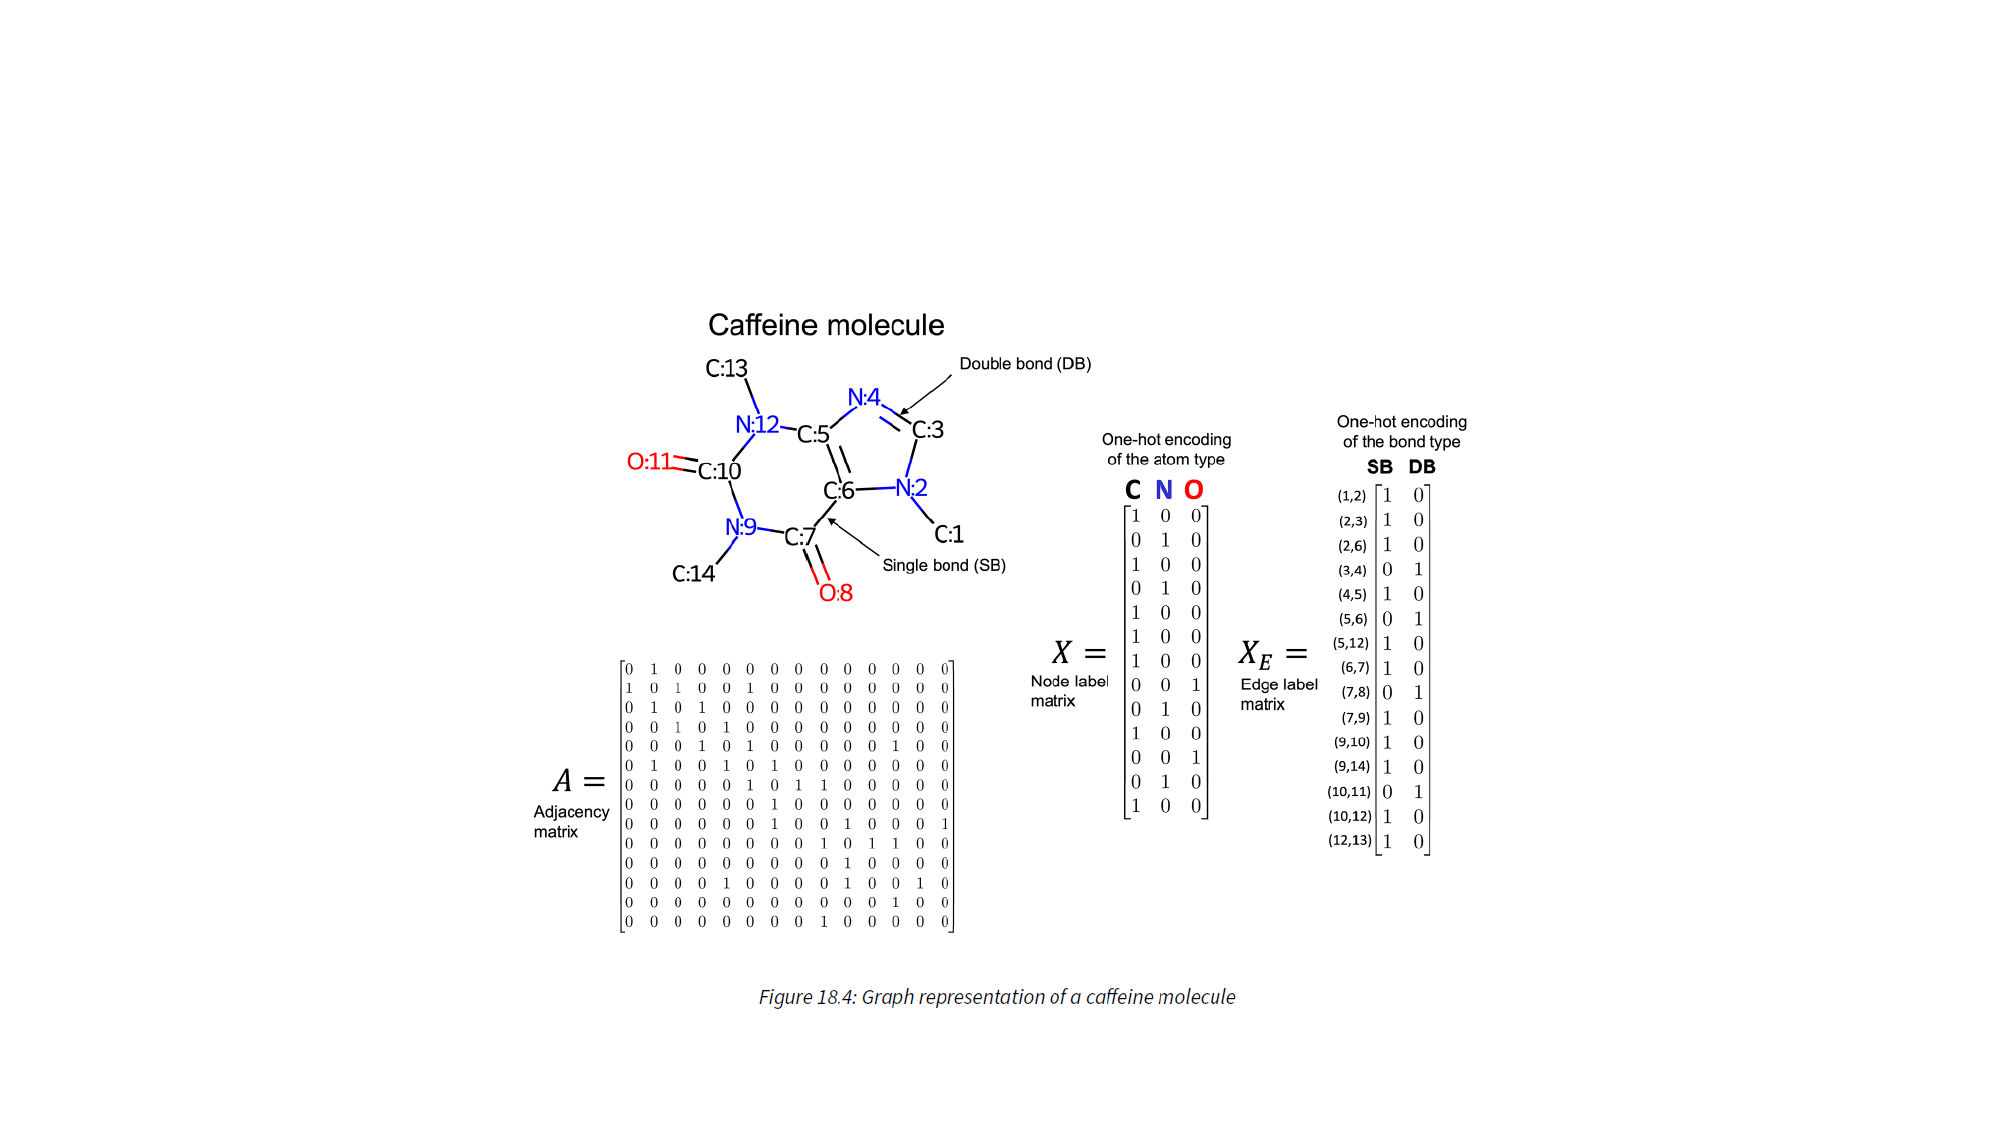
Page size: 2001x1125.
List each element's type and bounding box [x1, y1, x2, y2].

list [517, 299, 1483, 1014]
